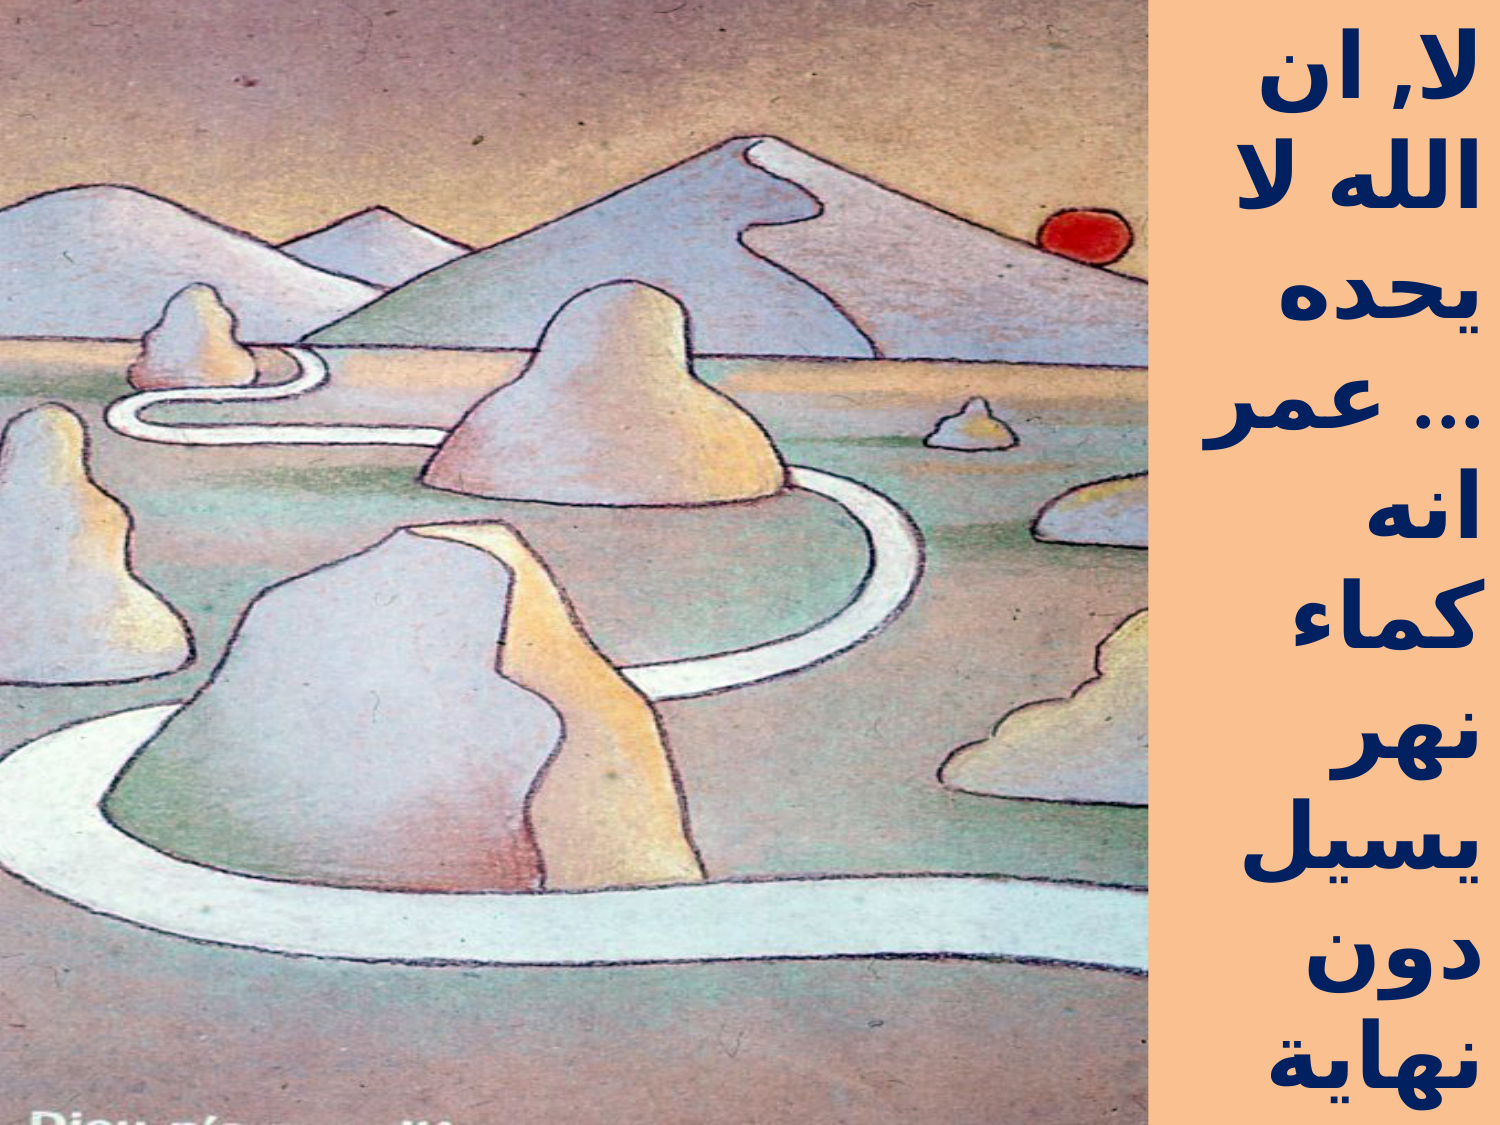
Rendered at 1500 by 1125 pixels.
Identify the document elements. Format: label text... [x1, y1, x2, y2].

text_box لا, ان الله لا يحده عمر ... انه كماء نهر يسيل دون نهاية ان حياة الله تتجدد دون انقطاع... [1149, 0, 1500, 1125]
picture [0, 0, 1149, 1125]
